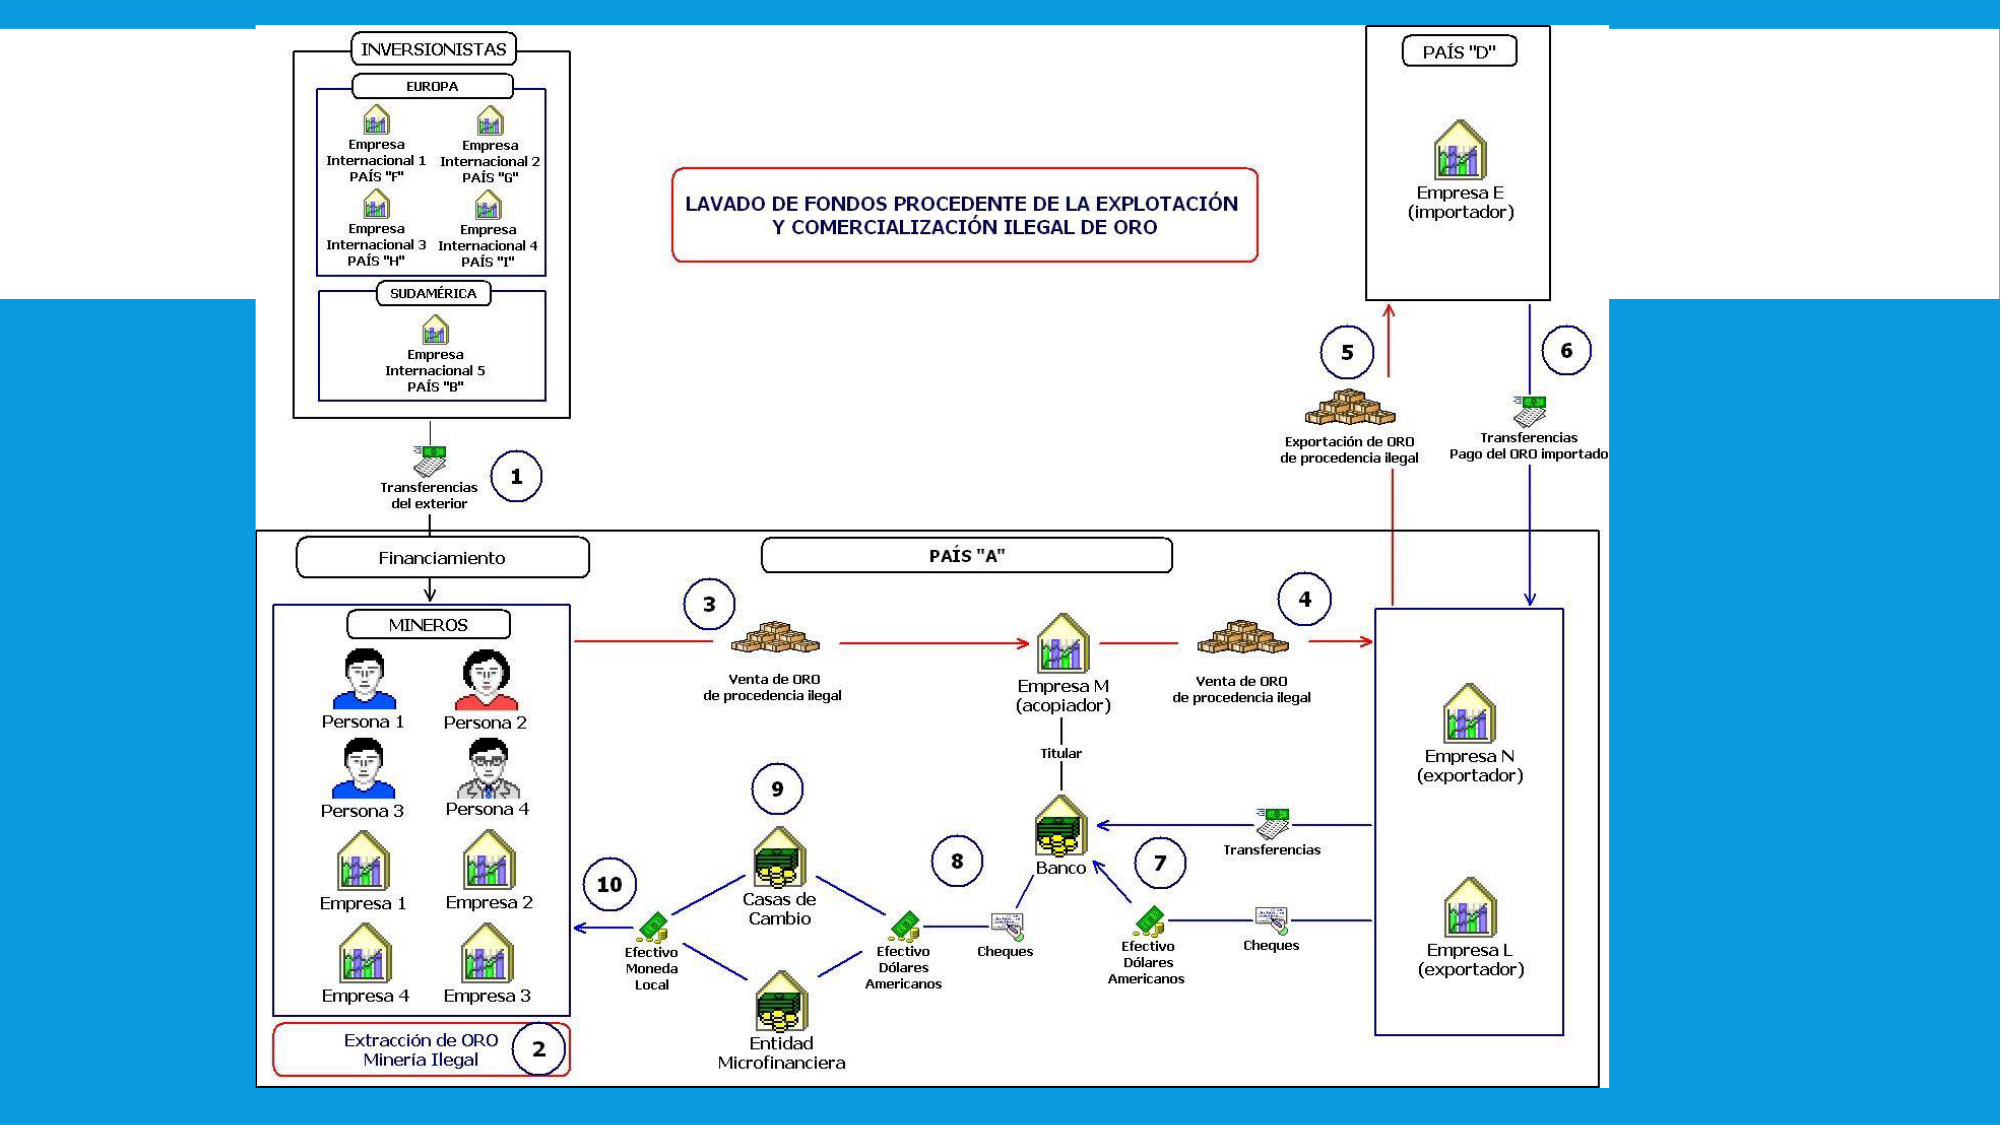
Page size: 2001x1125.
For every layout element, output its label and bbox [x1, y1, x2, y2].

list [255, 25, 1610, 1088]
